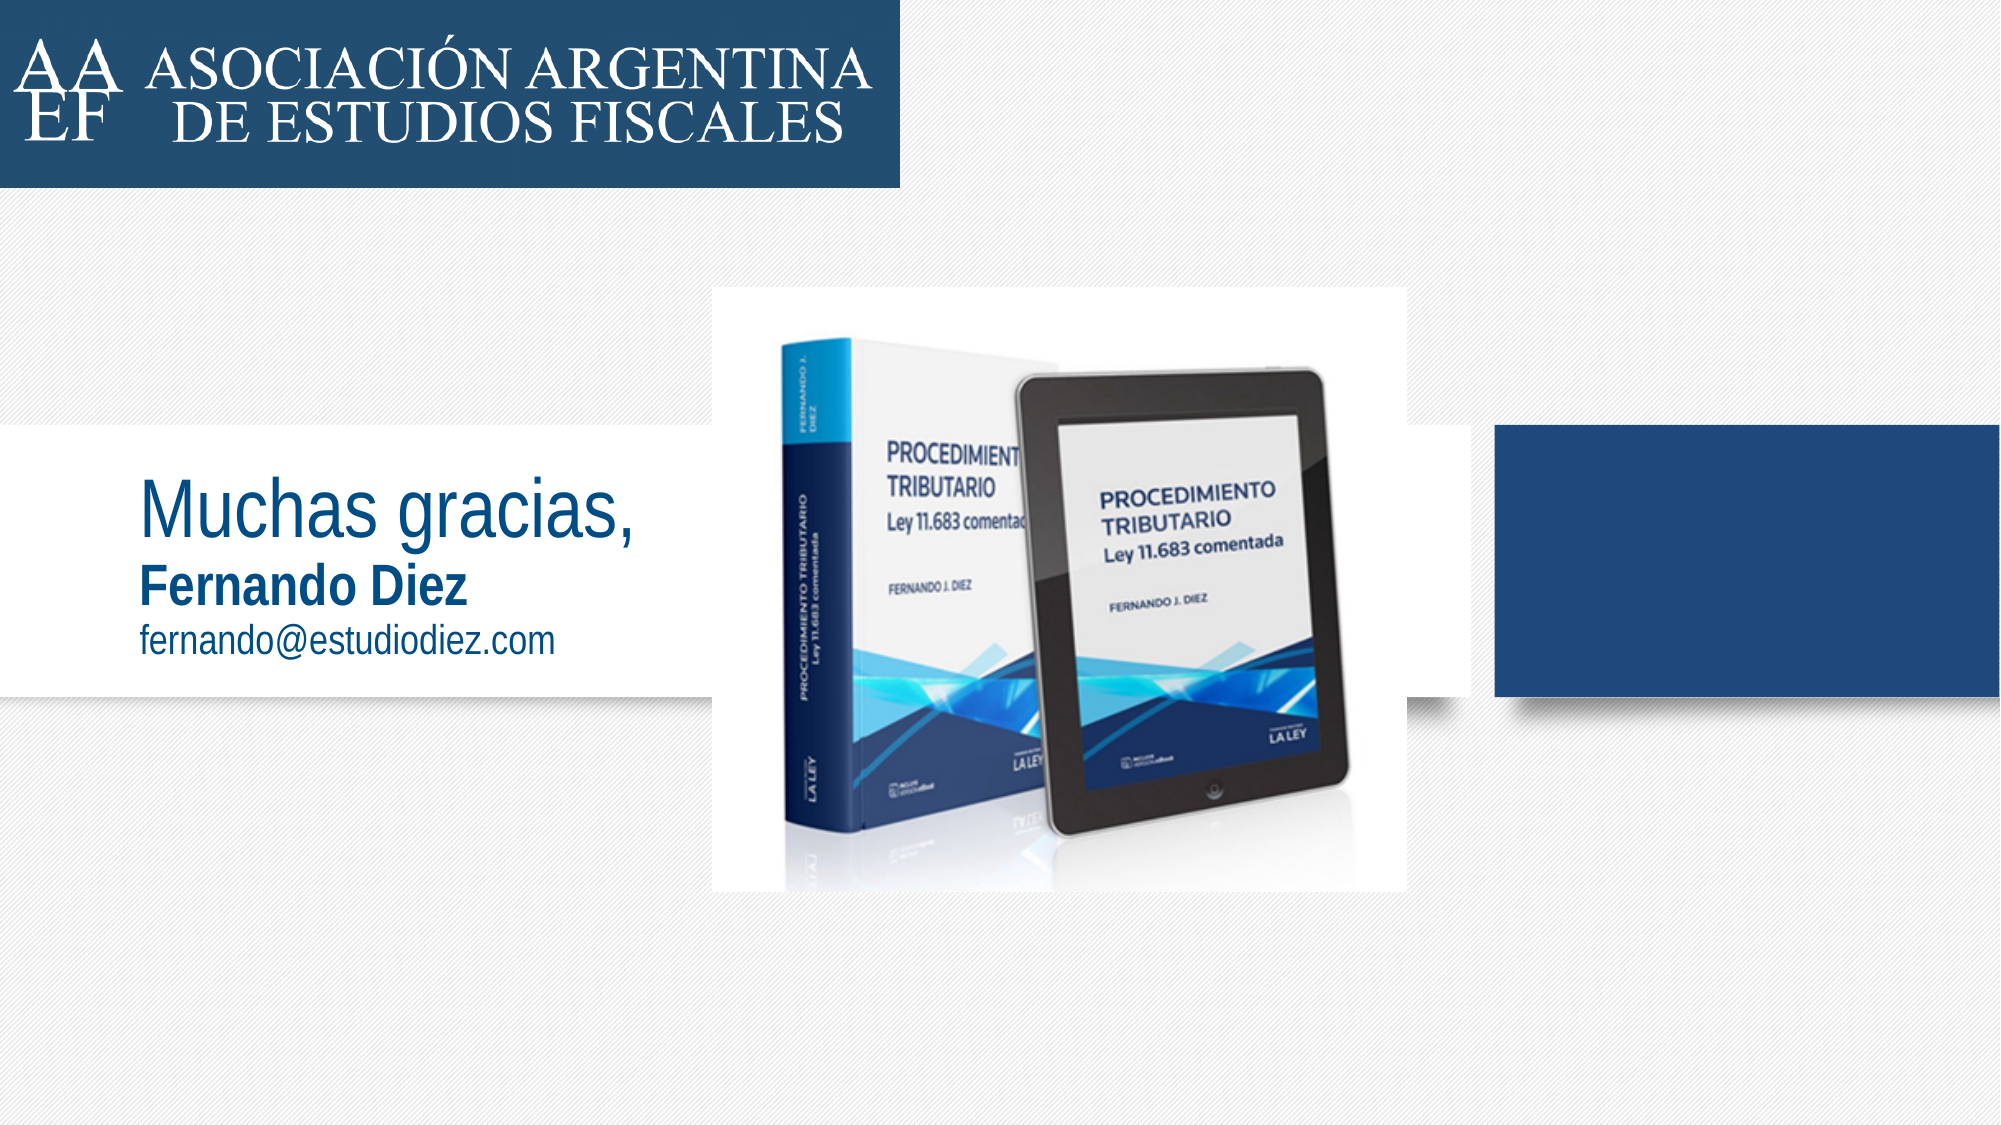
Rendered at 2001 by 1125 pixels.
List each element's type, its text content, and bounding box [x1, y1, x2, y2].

picture [1494, 698, 2000, 742]
text_box Muchas gracias, Fernando Diez fernando@estudiodiez.com [124, 452, 712, 677]
picture [0, 0, 900, 188]
picture [0, 287, 1472, 892]
